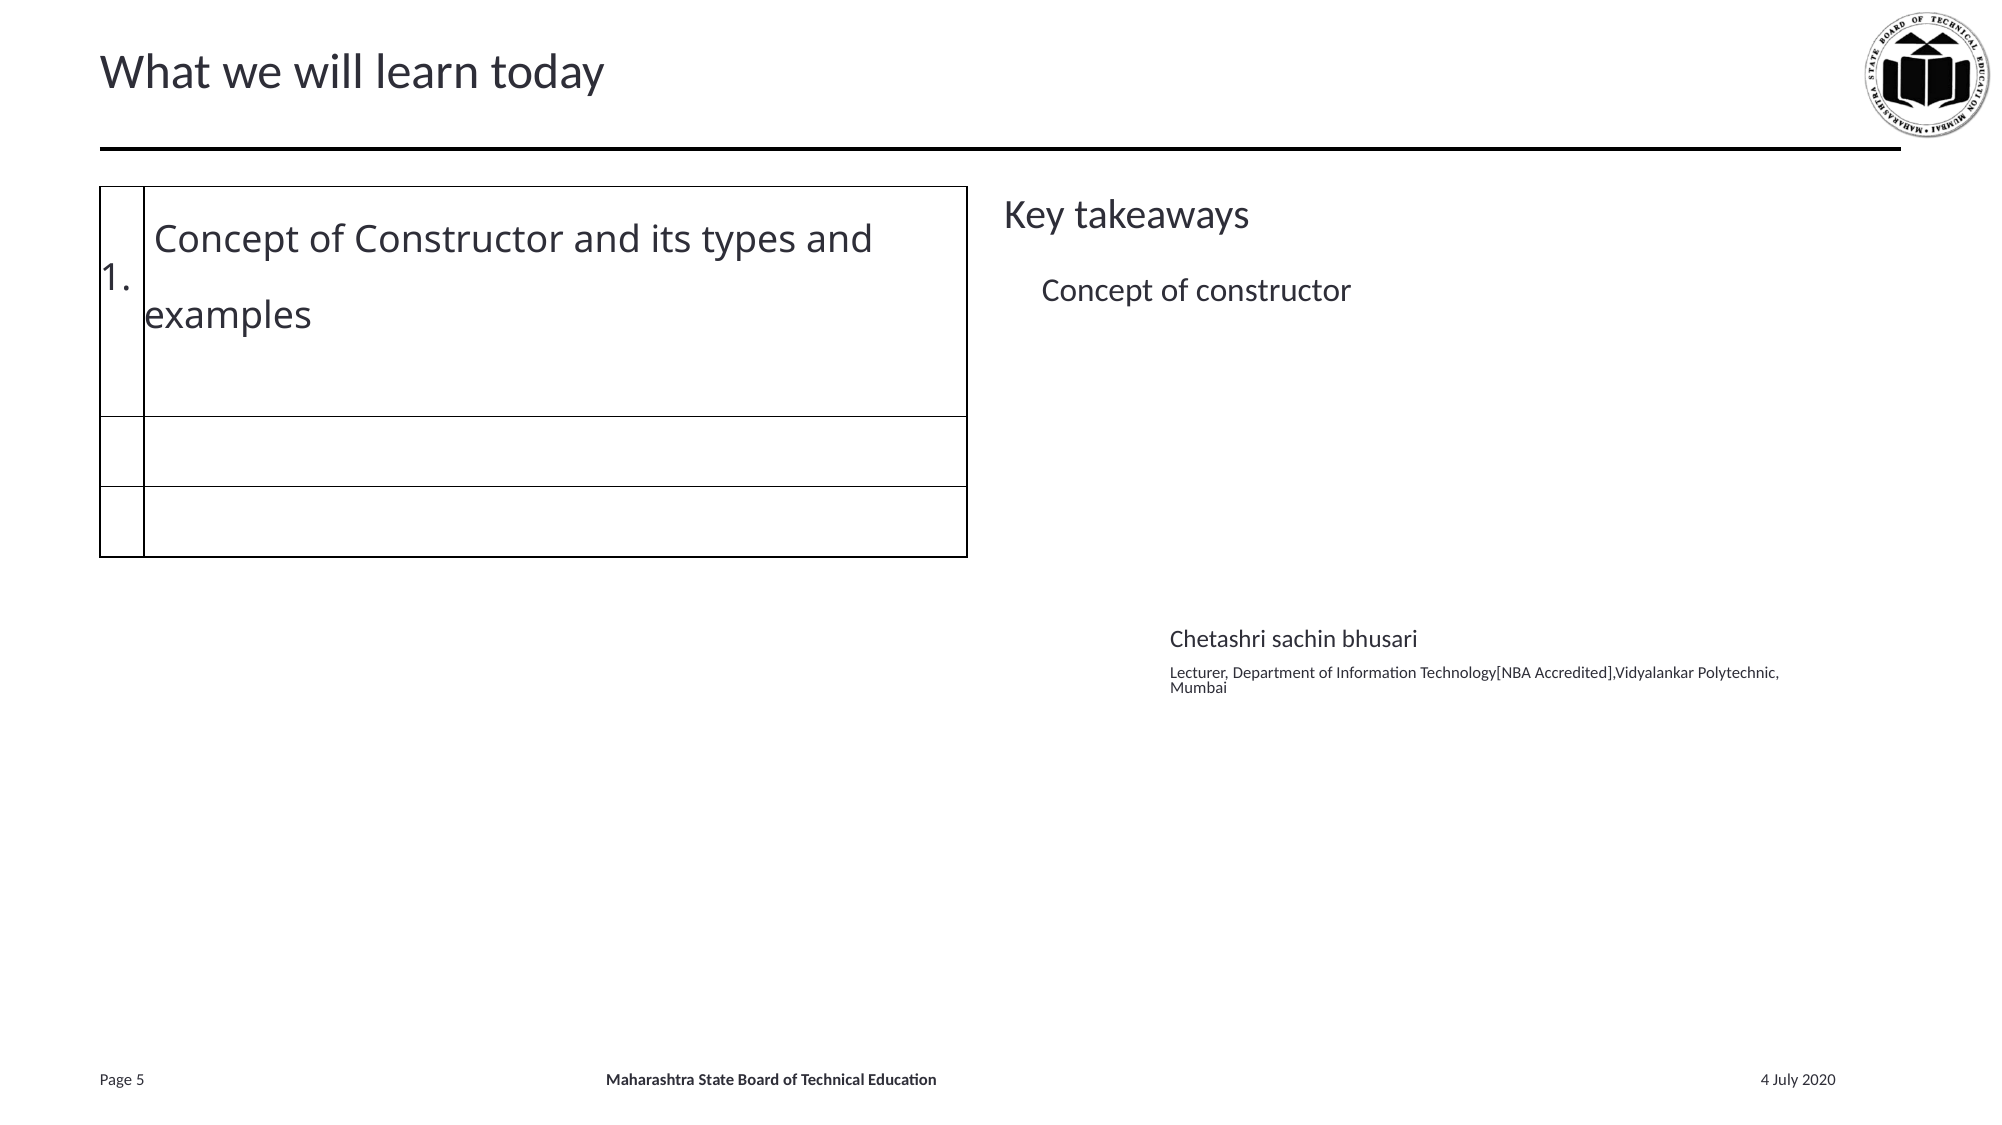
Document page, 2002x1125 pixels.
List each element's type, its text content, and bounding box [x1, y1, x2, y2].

table_cell [145, 417, 966, 486]
table_cell [101, 417, 143, 486]
list Concept of constructor [1004, 268, 1901, 533]
picture [1852, 0, 2001, 149]
table_cell [101, 487, 143, 556]
list Key takeaways [1004, 186, 1901, 248]
table_cell [145, 487, 966, 556]
list Lecturer, Department of Information Technology[NBA Accredited],Vidyalankar Polytechnic, Mumbai [1170, 665, 1866, 695]
table_header Concept of Constructor and its types and examples [145, 187, 966, 416]
table_header 1. [101, 187, 143, 416]
list Chetashri sachin bhusari [1170, 625, 1677, 655]
title What we will learn today [100, 48, 1901, 146]
